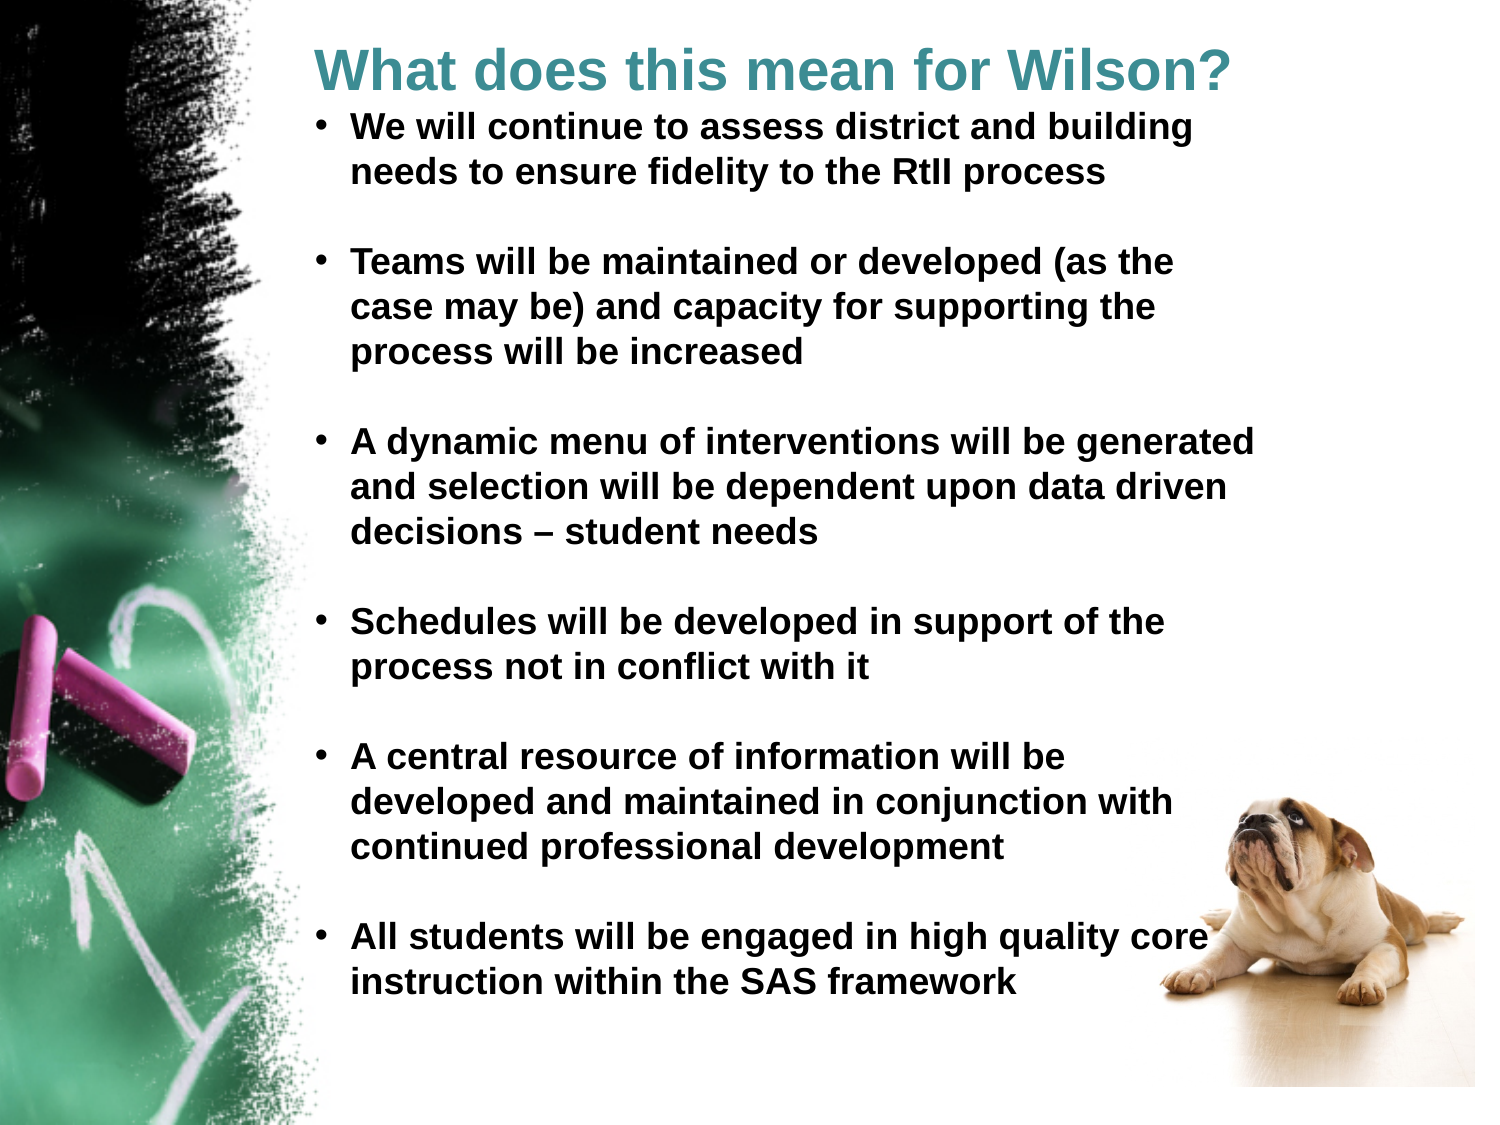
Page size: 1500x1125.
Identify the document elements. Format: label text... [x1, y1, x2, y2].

text_box What does this mean for Wilson? We will continue to assess district and building needs to ensure fidelity to the RtII process Teams will be maintained or developed (as the case may be) and capacity for supporting the process will be increased A dynamic menu of interventions will be generated and selection will be dependent upon data driven decisions – student needs Schedules will be developed in support of the process not in conflict with it A central resource of information will be developed and maintained in conjunction with continued professional development All students will be engaged in high quality core instruction within the SAS framework [299, 24, 1275, 1055]
picture [0, 0, 1500, 1125]
